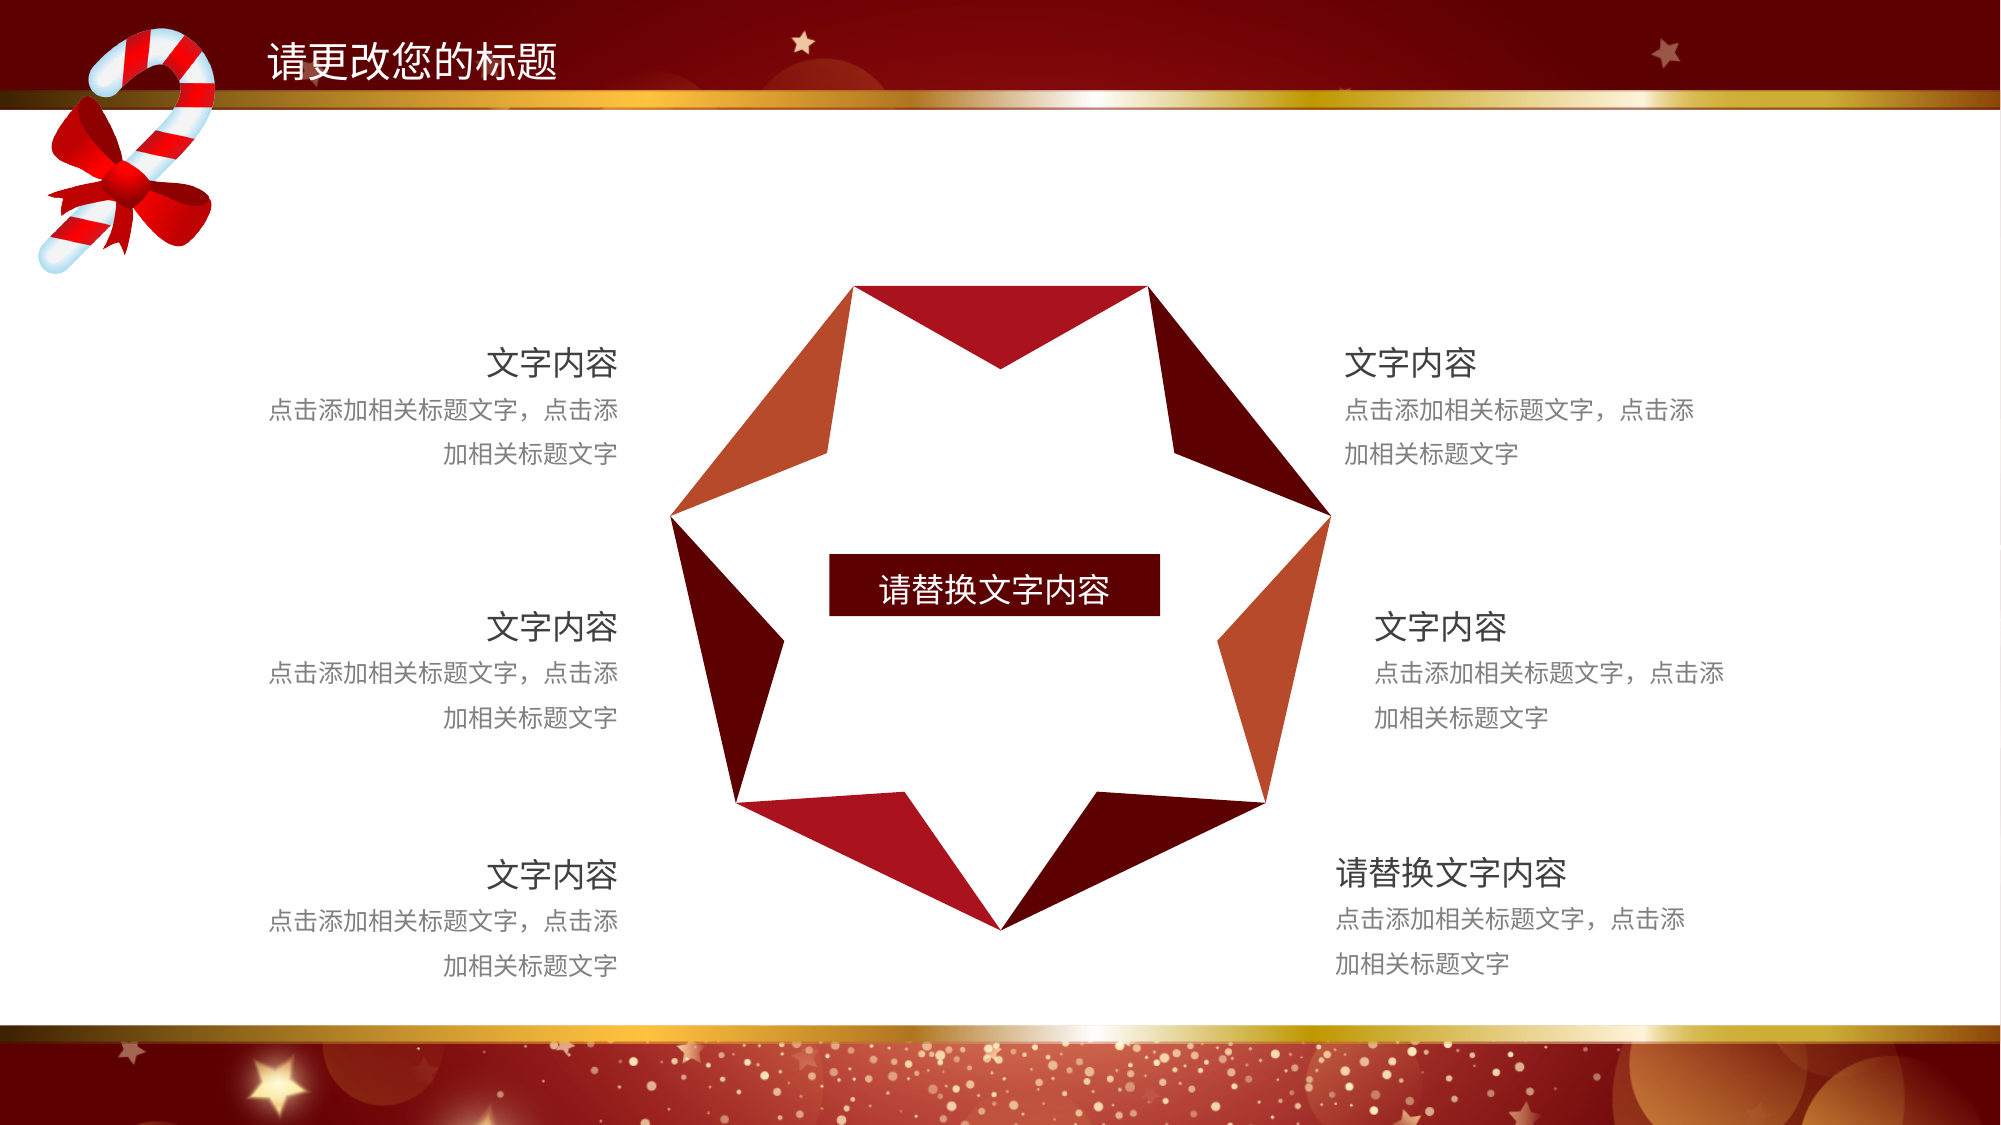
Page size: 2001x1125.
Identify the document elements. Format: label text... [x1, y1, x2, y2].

text_box 点击添加相关标题文字，点击添加相关标题文字 [1320, 881, 1723, 986]
text_box 点击添加相关标题文字，点击添加相关标题文字 [238, 883, 634, 988]
text_box 文字内容 [256, 838, 634, 883]
text_box 文字内容 [1359, 590, 1738, 635]
text_box 点击添加相关标题文字，点击添加相关标题文字 [238, 635, 634, 741]
text_box 点击添加相关标题文字，点击添加相关标题文字 [1359, 635, 1762, 741]
text_box 请更改您的标题 [251, 28, 729, 94]
text_box 文字内容 [256, 590, 634, 635]
picture [0, 1026, 2001, 1125]
text_box 文字内容 [1329, 326, 1708, 371]
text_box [702, 279, 1300, 871]
text_box 文字内容 [256, 326, 634, 371]
text_box 点击添加相关标题文字，点击添加相关标题文字 [238, 371, 634, 477]
text_box 请替换文字内容 [1320, 836, 1699, 881]
picture [0, 0, 2001, 274]
text_box 点击添加相关标题文字，点击添加相关标题文字 [1329, 371, 1732, 477]
